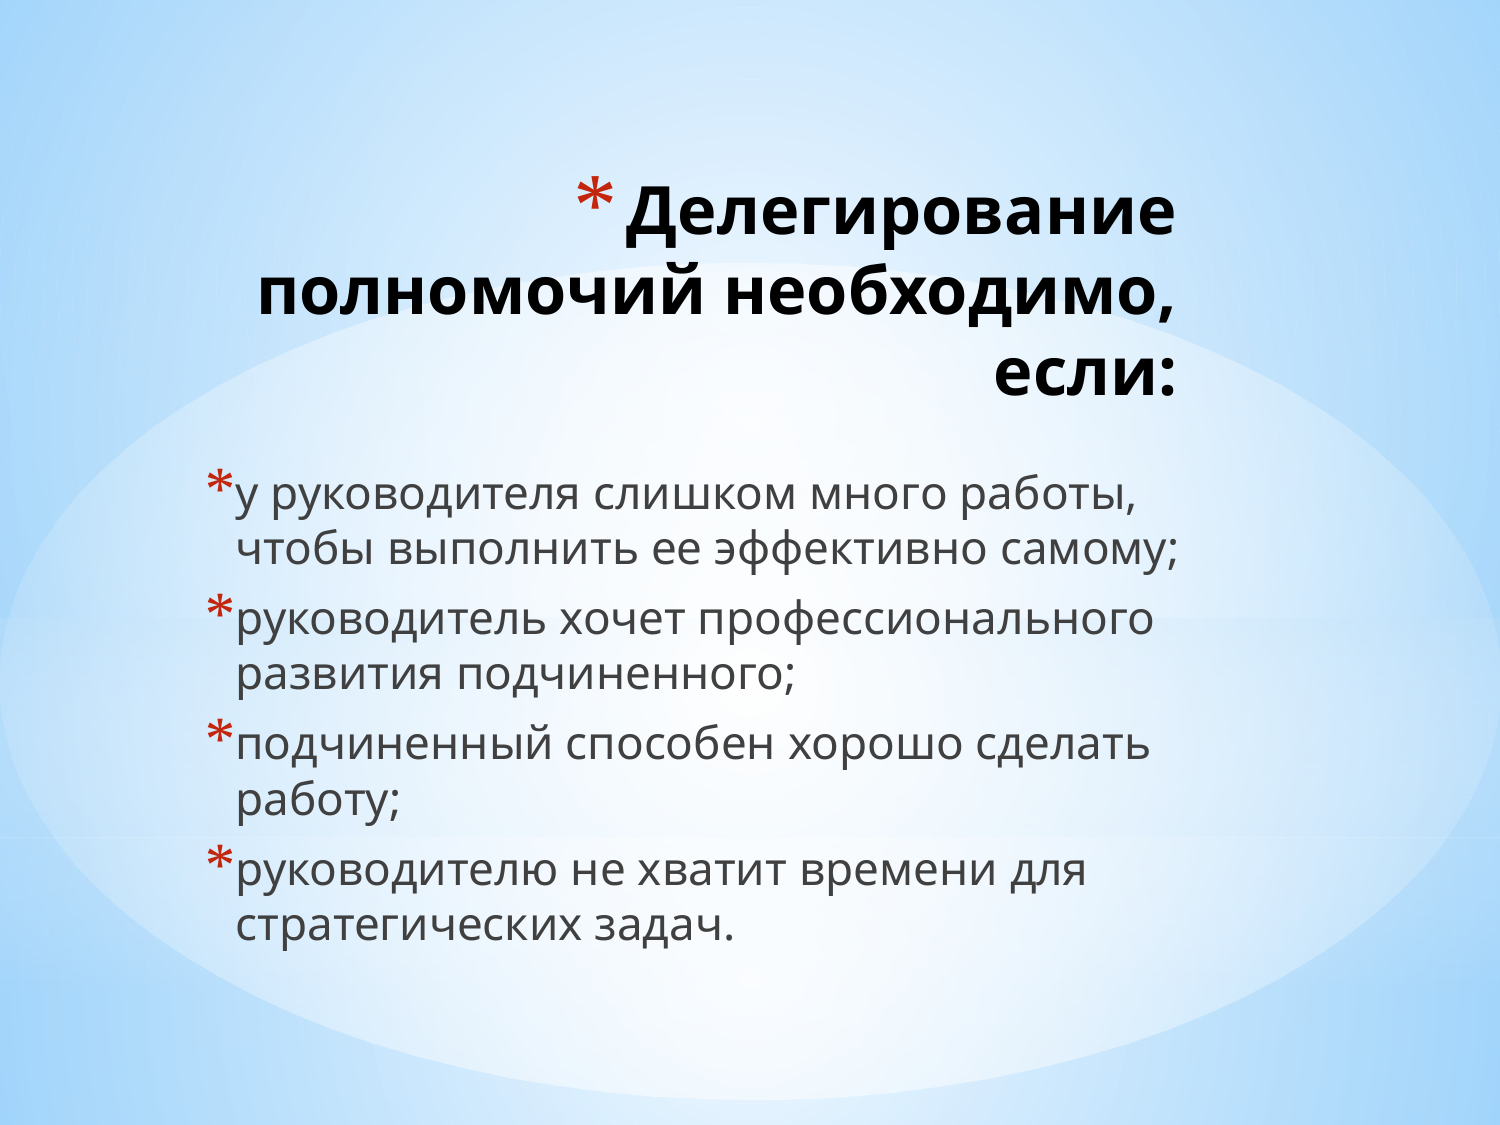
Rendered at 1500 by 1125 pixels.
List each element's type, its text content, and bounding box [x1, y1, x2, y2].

title Делегирование полномочий необходимо, если: [123, 160, 1193, 349]
list у руководителя слишком много работы, чтобы выполнить ее эффективно самому; руководитель хочет профессионального развития подчиненного; подчиненный способен хорошо сделать работу; руководителю не хватит времени для стратегических задач. [183, 456, 1233, 1027]
